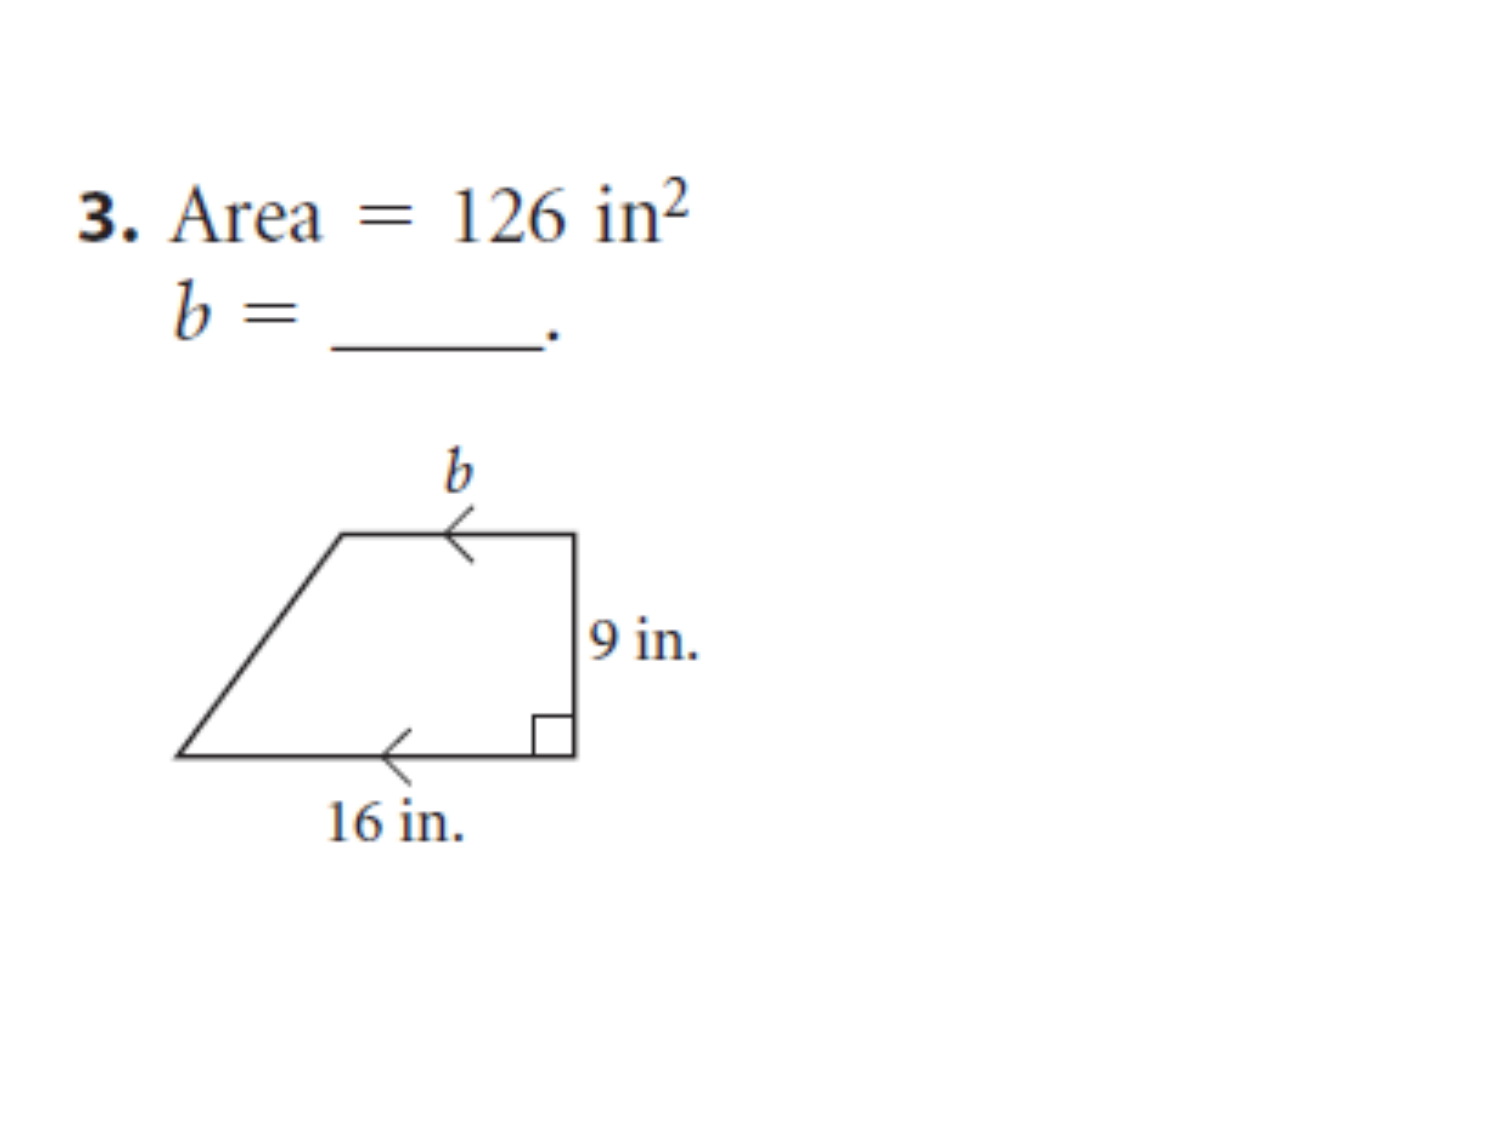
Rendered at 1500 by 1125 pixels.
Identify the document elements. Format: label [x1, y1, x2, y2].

picture [37, 149, 788, 933]
